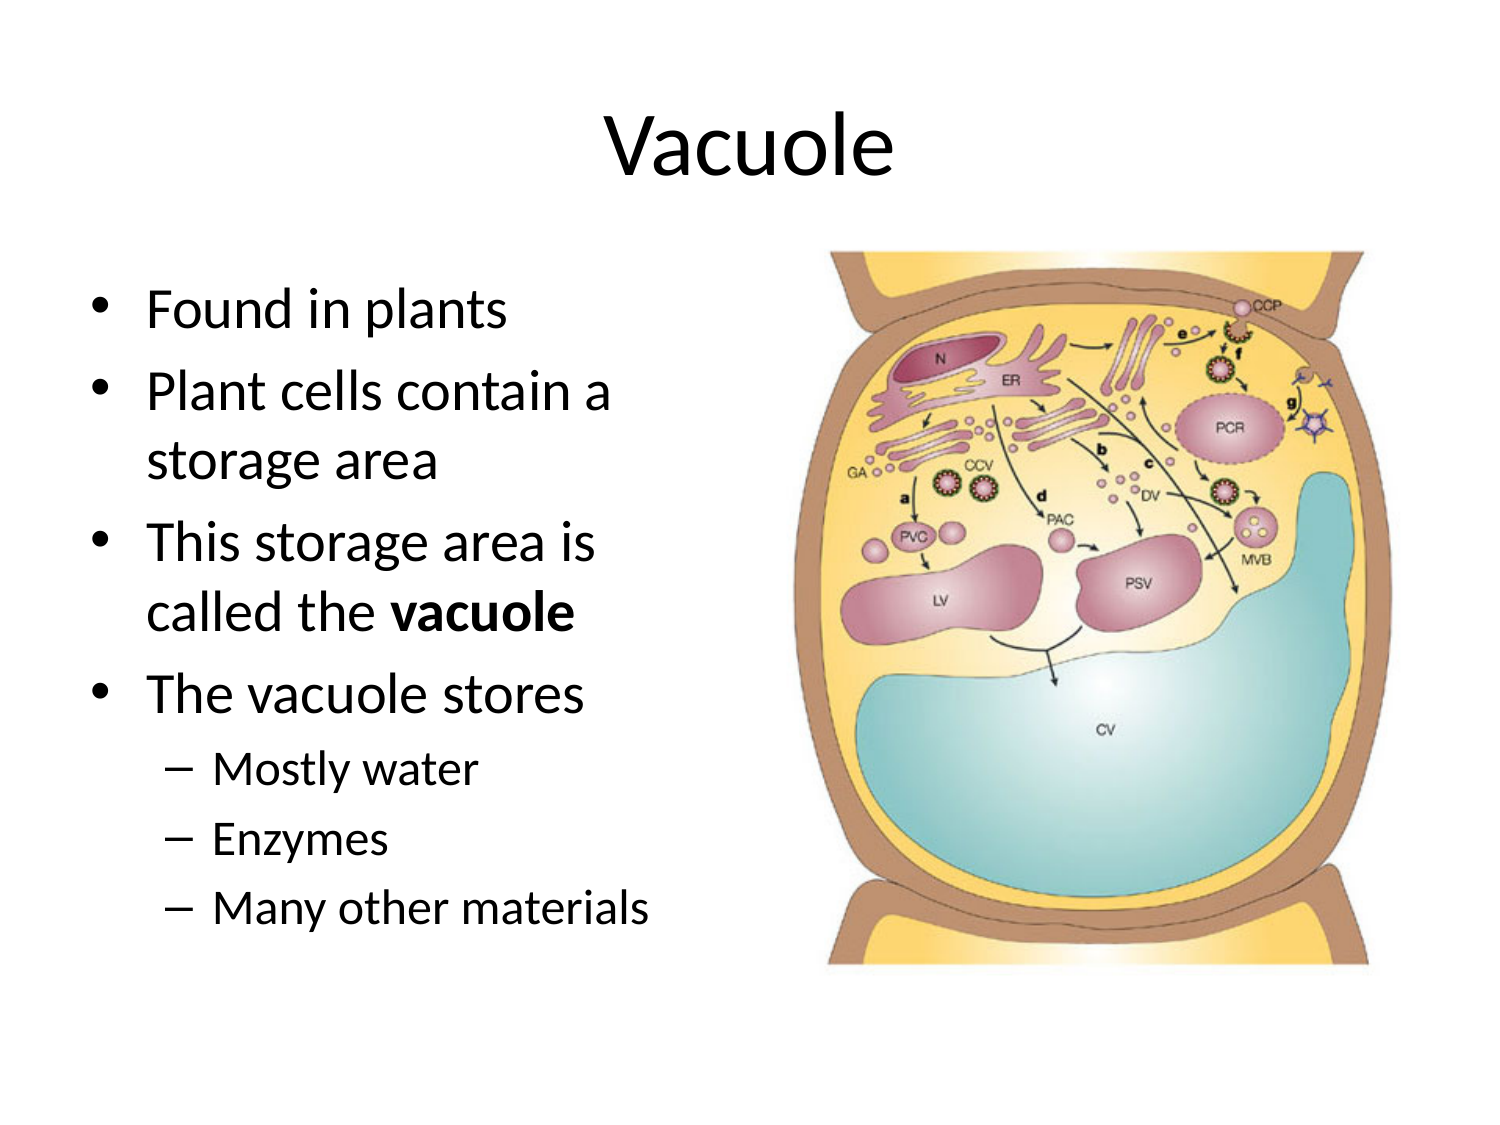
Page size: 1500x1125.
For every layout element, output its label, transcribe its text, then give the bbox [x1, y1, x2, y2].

picture [737, 237, 1455, 982]
title Vacuole [75, 45, 1425, 233]
list Found in plants Plant cells contain a storage area This storage area is called the vacuole The vacuole stores Mostly water Enzymes Many other materials [75, 262, 738, 1005]
